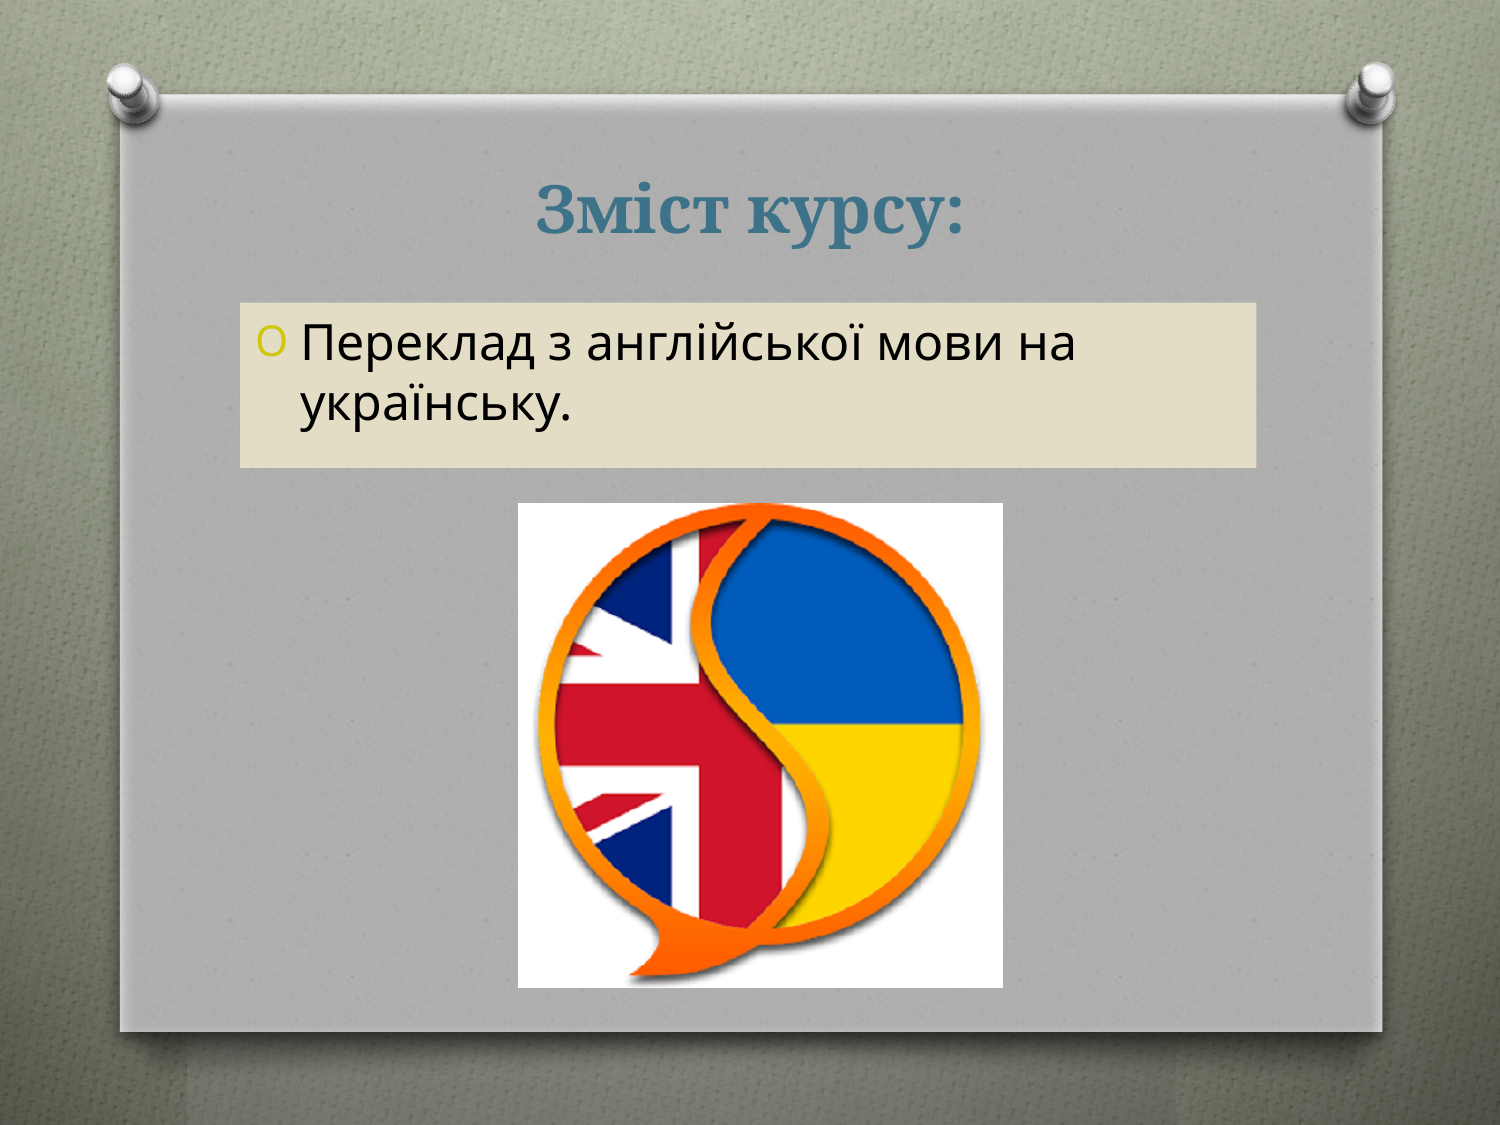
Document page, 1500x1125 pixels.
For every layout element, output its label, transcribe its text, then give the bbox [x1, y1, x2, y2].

list Переклад з англійської мови на українську. [240, 302, 1257, 468]
picture [1317, 35, 1439, 156]
picture [75, 29, 198, 153]
title Зміст курсу: [179, 134, 1323, 279]
picture [518, 503, 1003, 988]
